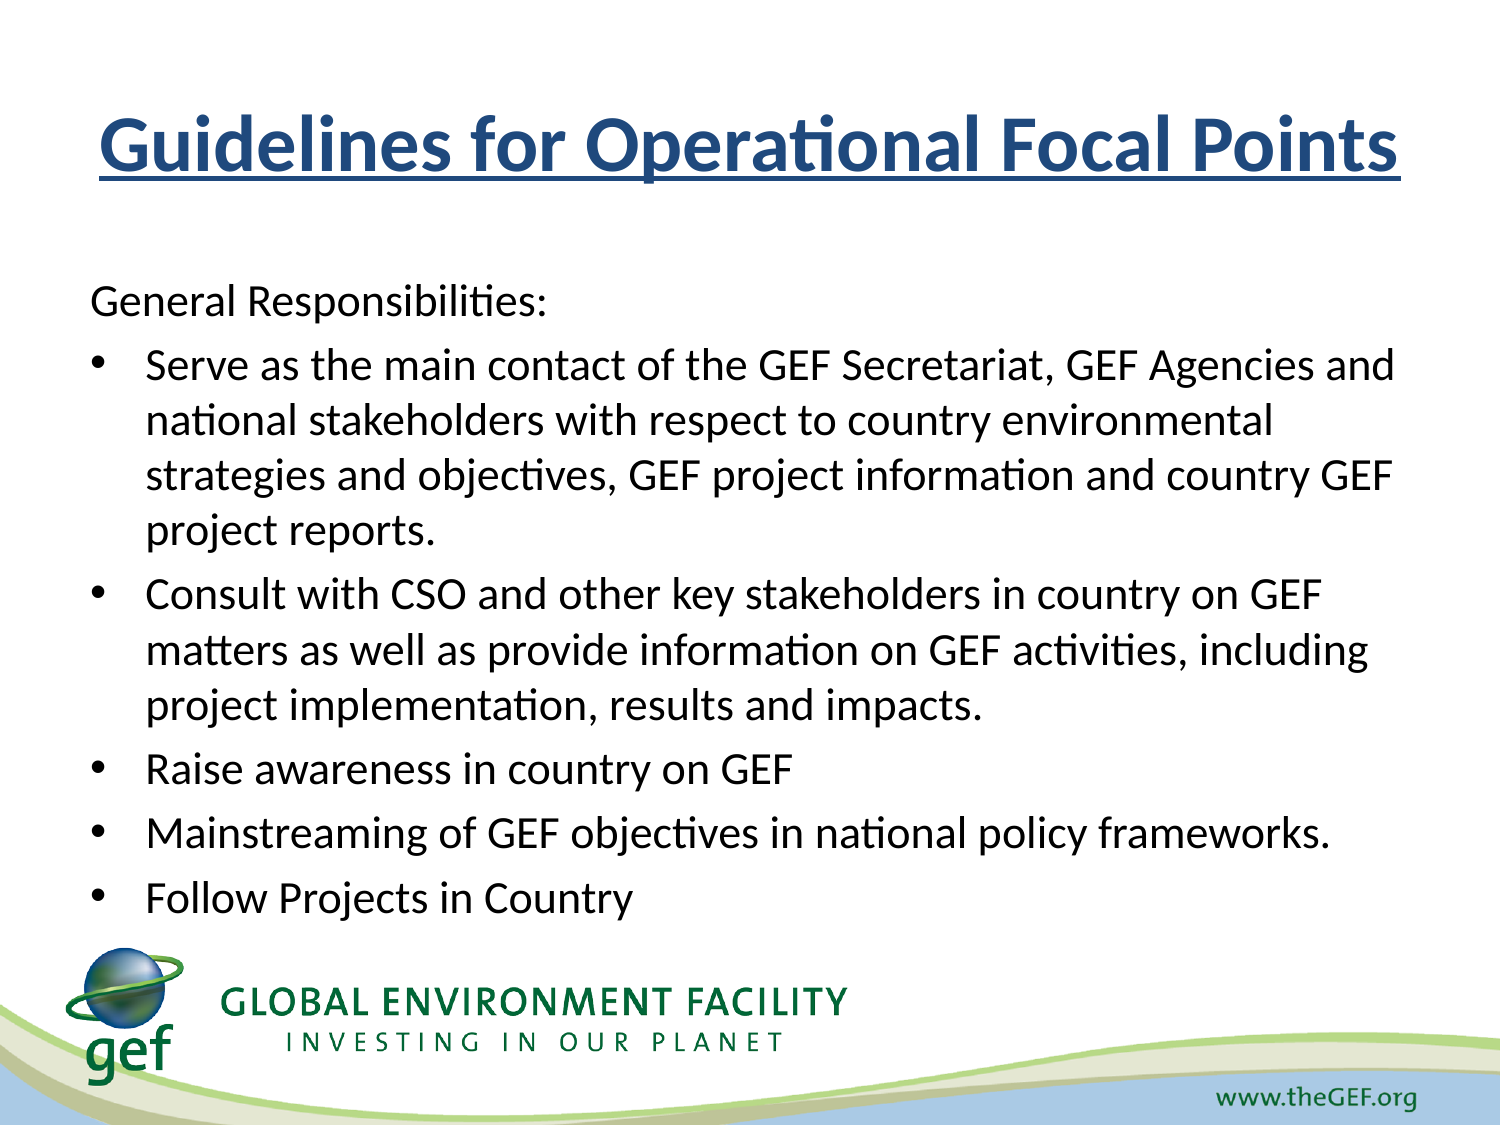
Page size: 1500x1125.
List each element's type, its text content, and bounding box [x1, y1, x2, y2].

picture [0, 920, 1500, 1125]
title Guidelines for Operational Focal Points [74, 44, 1426, 233]
list General Responsibilities: Serve as the main contact of the GEF Secretariat, GEF Agencies and national stakeholders with respect to country environmental strategies and objectives, GEF project information and country GEF project reports. Consult with CSO and other key stakeholders in country on GEF matters as well as provide information on GEF activities, including project implementation, results and impacts. Raise awareness in country on GEF Mainstreaming of GEF objectives in national policy frameworks. Follow Projects in Country [74, 262, 1426, 938]
